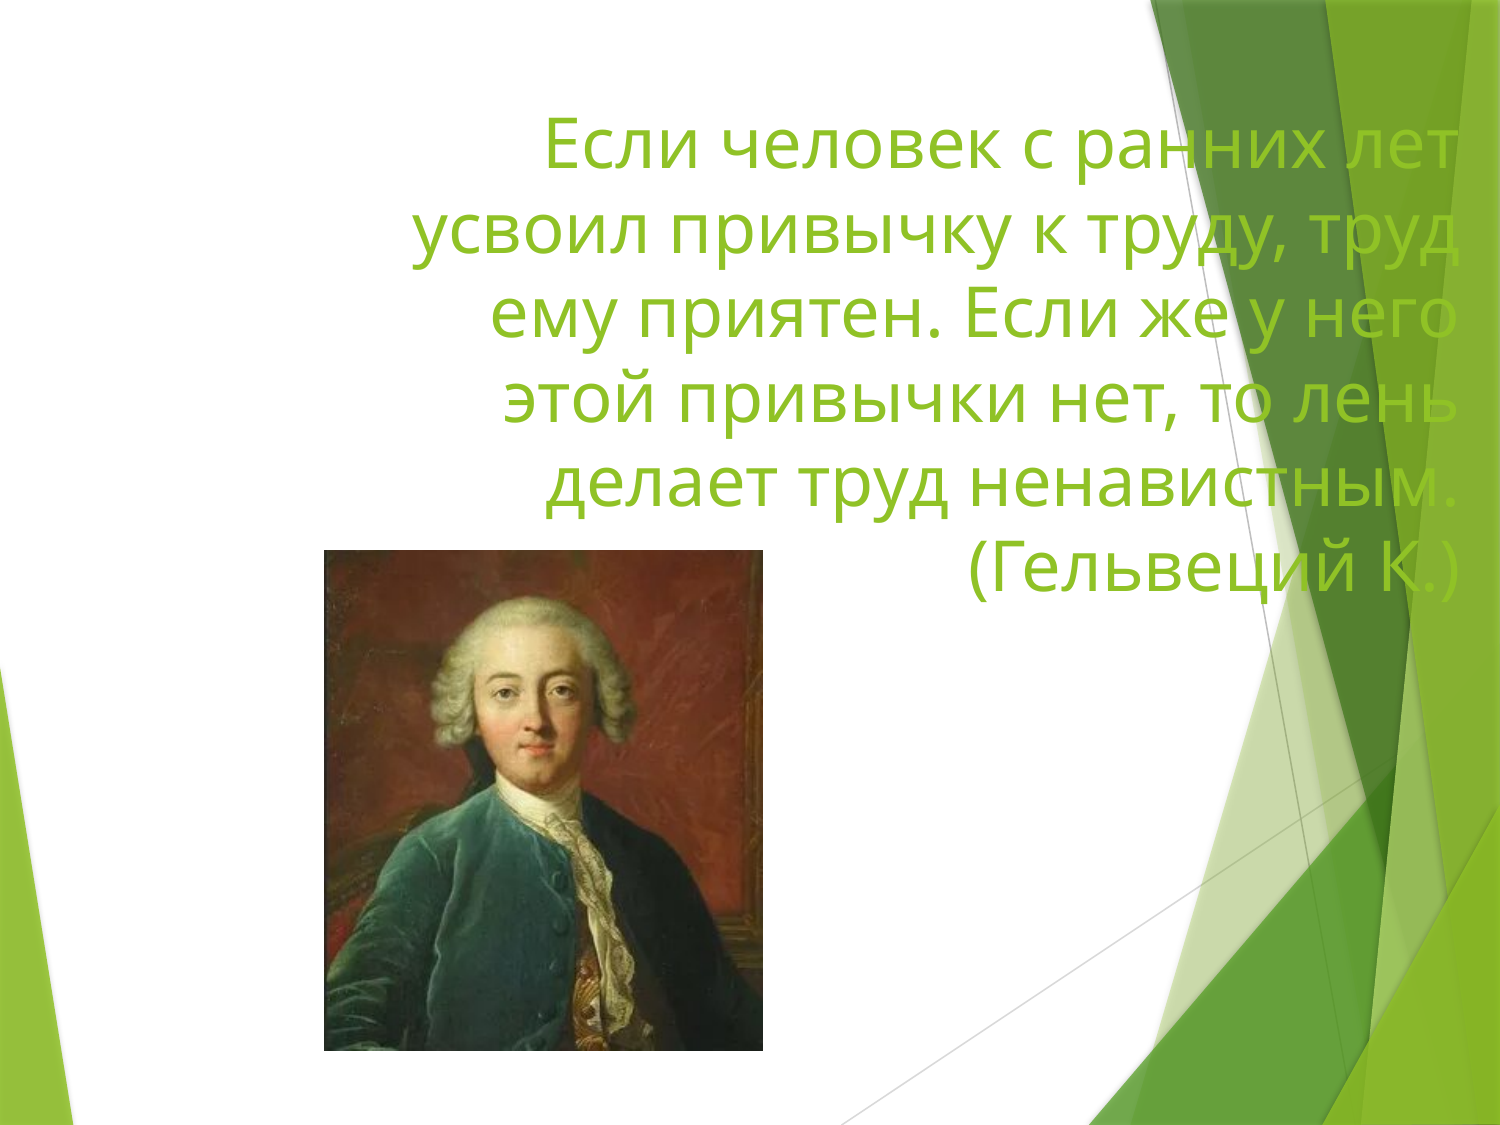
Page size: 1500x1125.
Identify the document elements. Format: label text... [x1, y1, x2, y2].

picture [324, 550, 763, 1052]
title Если человек с ранних лет усвоил привычку к труду, труд ему приятен. Если же у него этой привычки нет, то лень делает труд ненавистным. (Гельвеций К.) [395, 90, 1477, 622]
